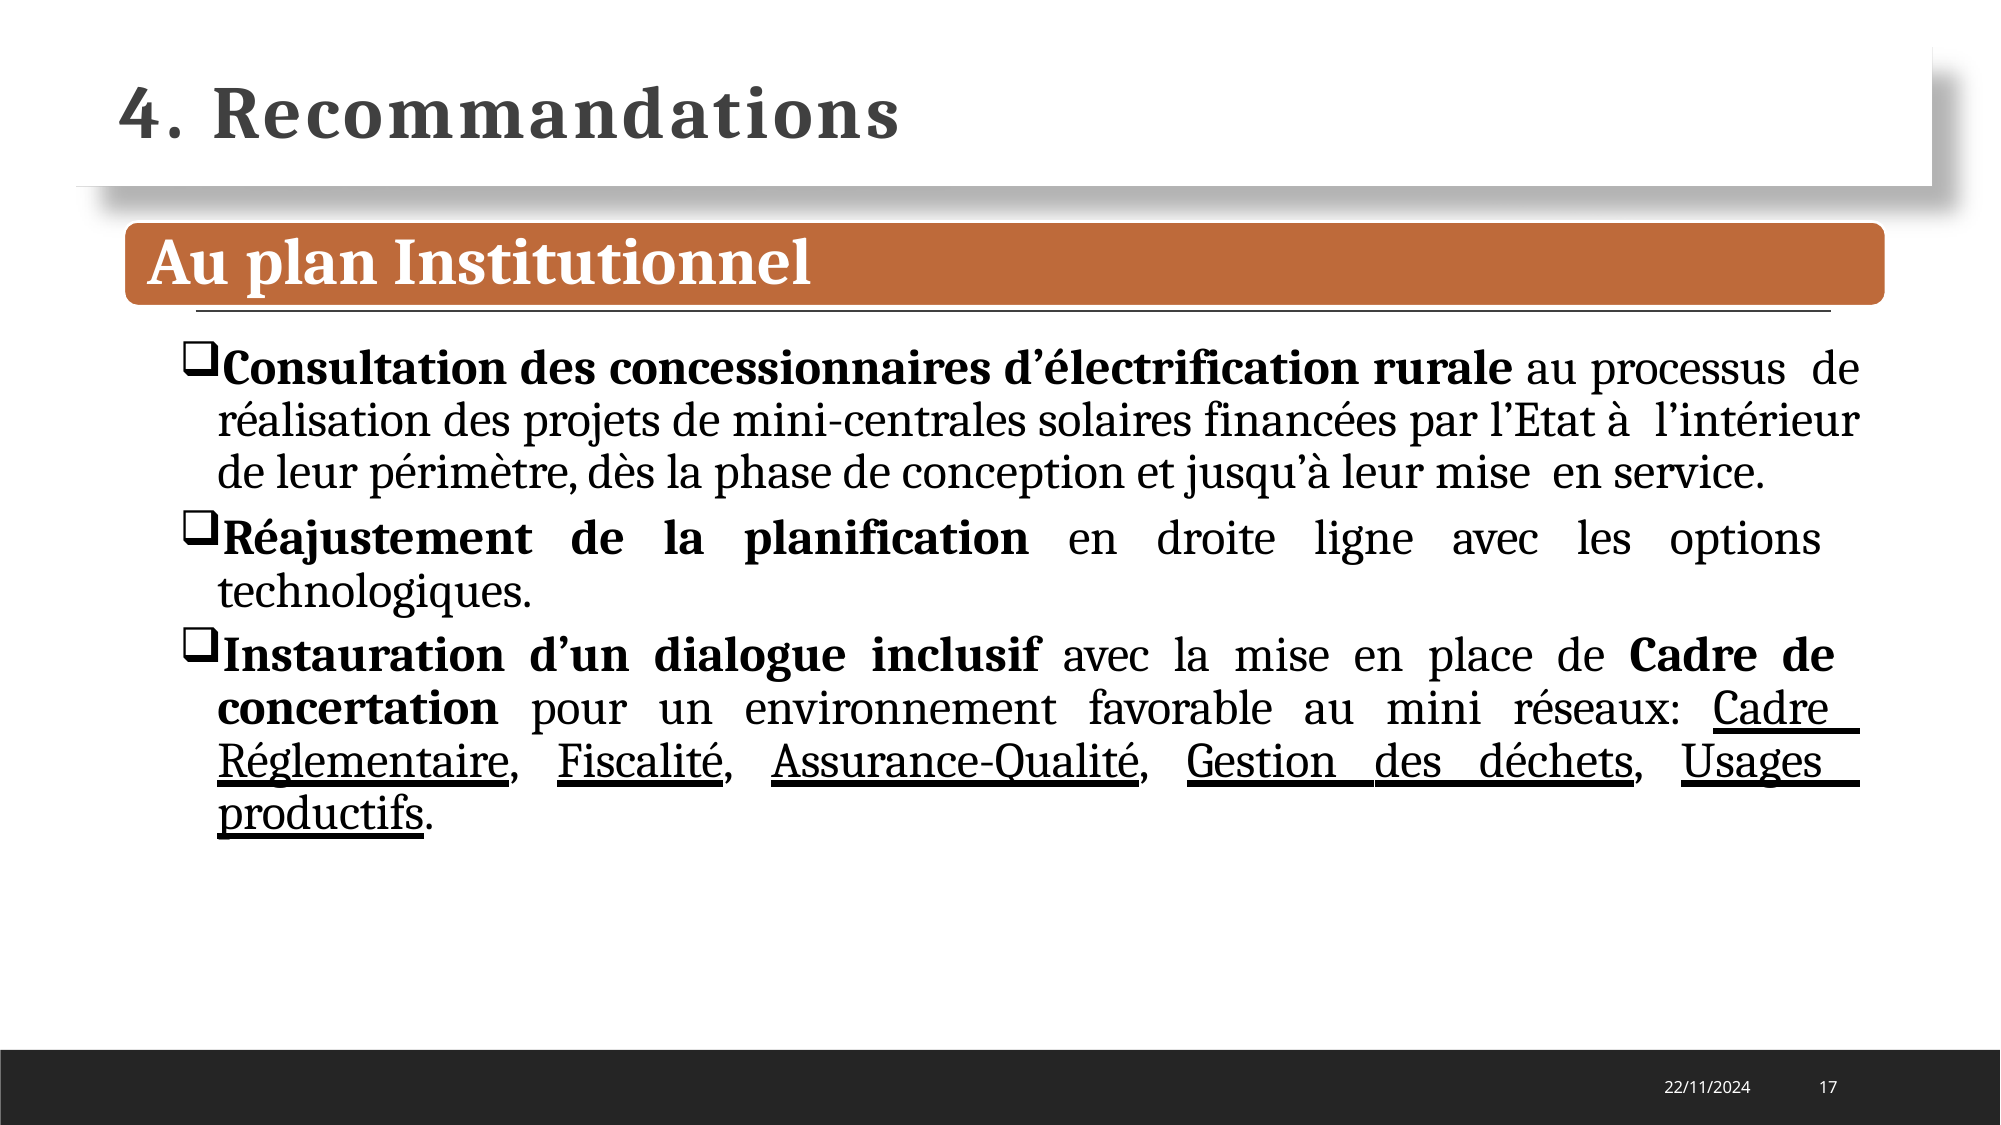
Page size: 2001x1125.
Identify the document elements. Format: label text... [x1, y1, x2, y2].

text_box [75, 47, 1983, 313]
text_box Au plan Institutionnel Consultation des concessionnaires d’électrification rurale au processus de réalisation des projets de mini-centrales solaires financées par l’Etat à l’intérieur de leur périmètre, dès la phase de conception et jusqu’à leur mise en service. Réajustement de la planification en droite ligne avec les options technologiques. Instauration d’un dialogue inclusif avec la mise en place de Cadre de concertation pour un environnement favorable au mini réseaux: Cadre Réglementaire, Fiscalité, Assurance-Qualité, Gestion des déchets, Usages productifs. [145, 324, 1861, 840]
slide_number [1662, 1076, 1760, 1125]
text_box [122, 219, 1888, 308]
slide_number 17 [1812, 1076, 1845, 1125]
